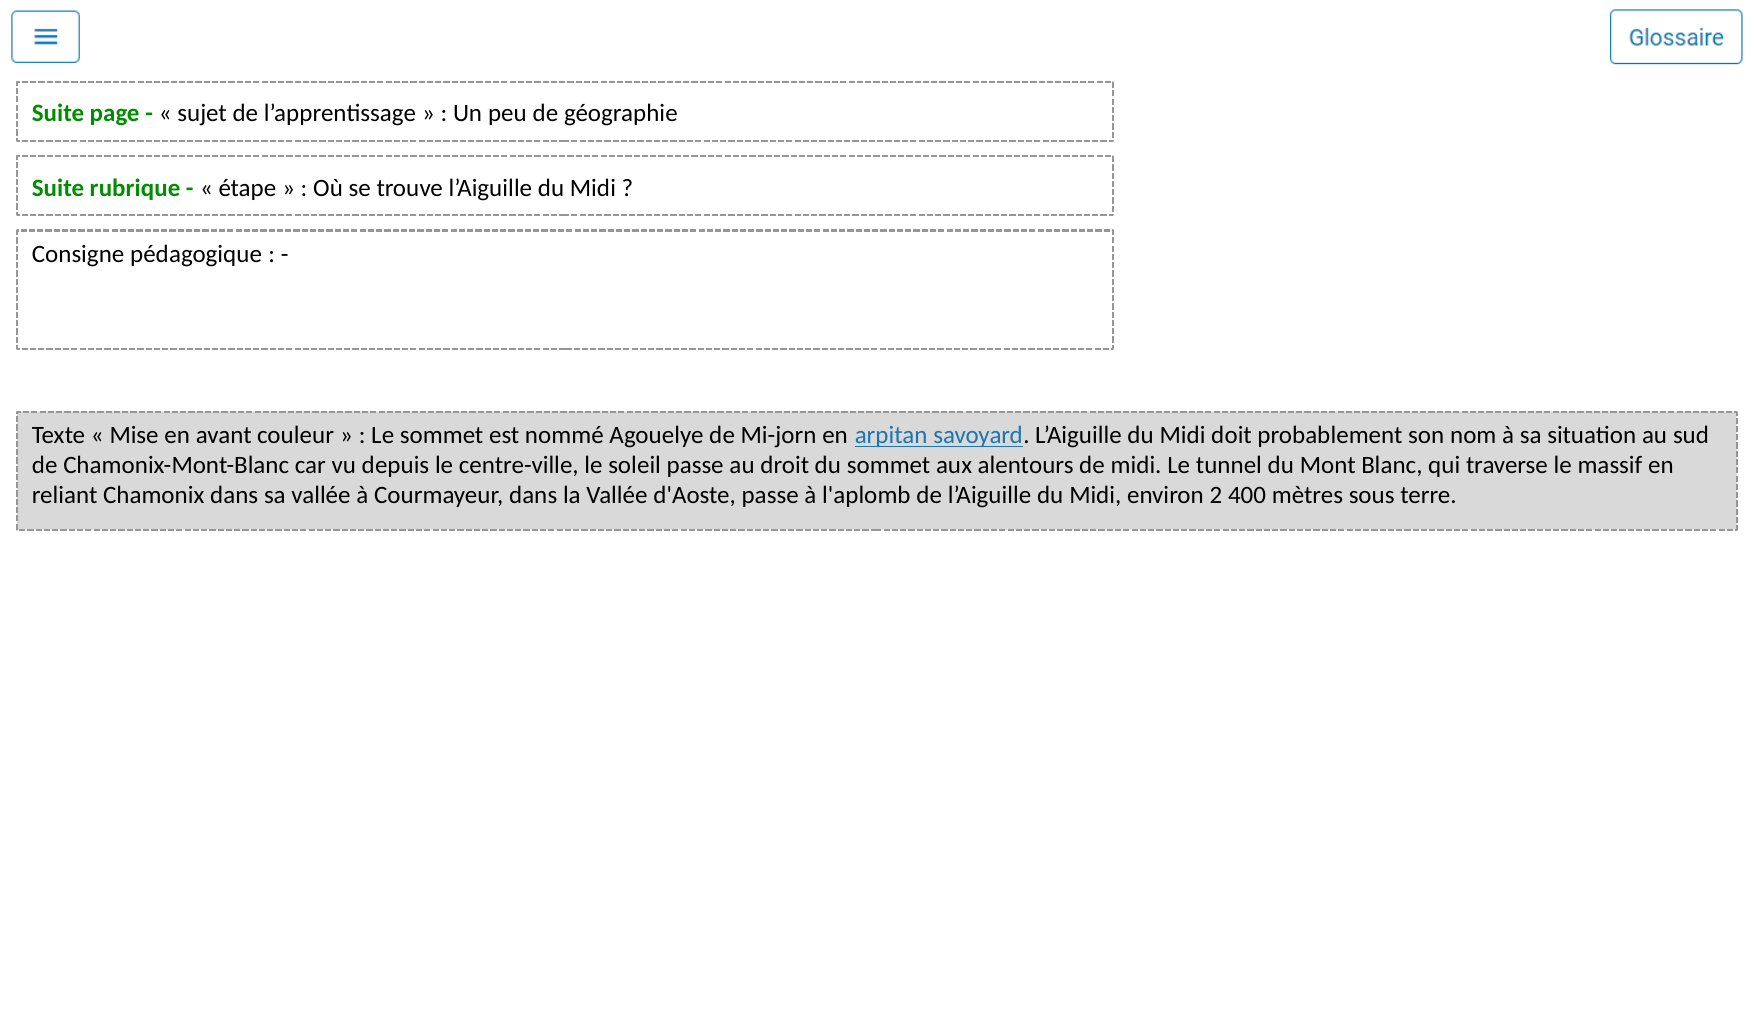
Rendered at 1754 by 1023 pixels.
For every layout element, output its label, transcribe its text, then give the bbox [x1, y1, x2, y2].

text_box Suite page - « sujet de l’apprentissage » : Un peu de géographie [17, 82, 1114, 142]
picture [0, 0, 97, 70]
text_box Suite rubrique - « étape » : Où se trouve l’Aiguille du Midi ? [17, 156, 1114, 216]
picture [1595, 0, 1754, 70]
text_box Texte « Mise en avant couleur » : Le sommet est nommé Agouelye de Mi-jorn en arpitan savoyard. L’Aiguille du Midi doit probablement son nom à sa situation au sud de Chamonix-Mont-Blanc car vu depuis le centre-ville, le soleil passe au droit du sommet aux alentours de midi. Le tunnel du Mont Blanc, qui traverse le massif en reliant Chamonix dans sa vallée à Courmayeur, dans la Vallée d'Aoste, passe à l'aplomb de l’Aiguille du Midi, environ 2 400 mètres sous terre. [15, 410, 1739, 532]
text_box Consigne pédagogique : - [17, 230, 1114, 349]
